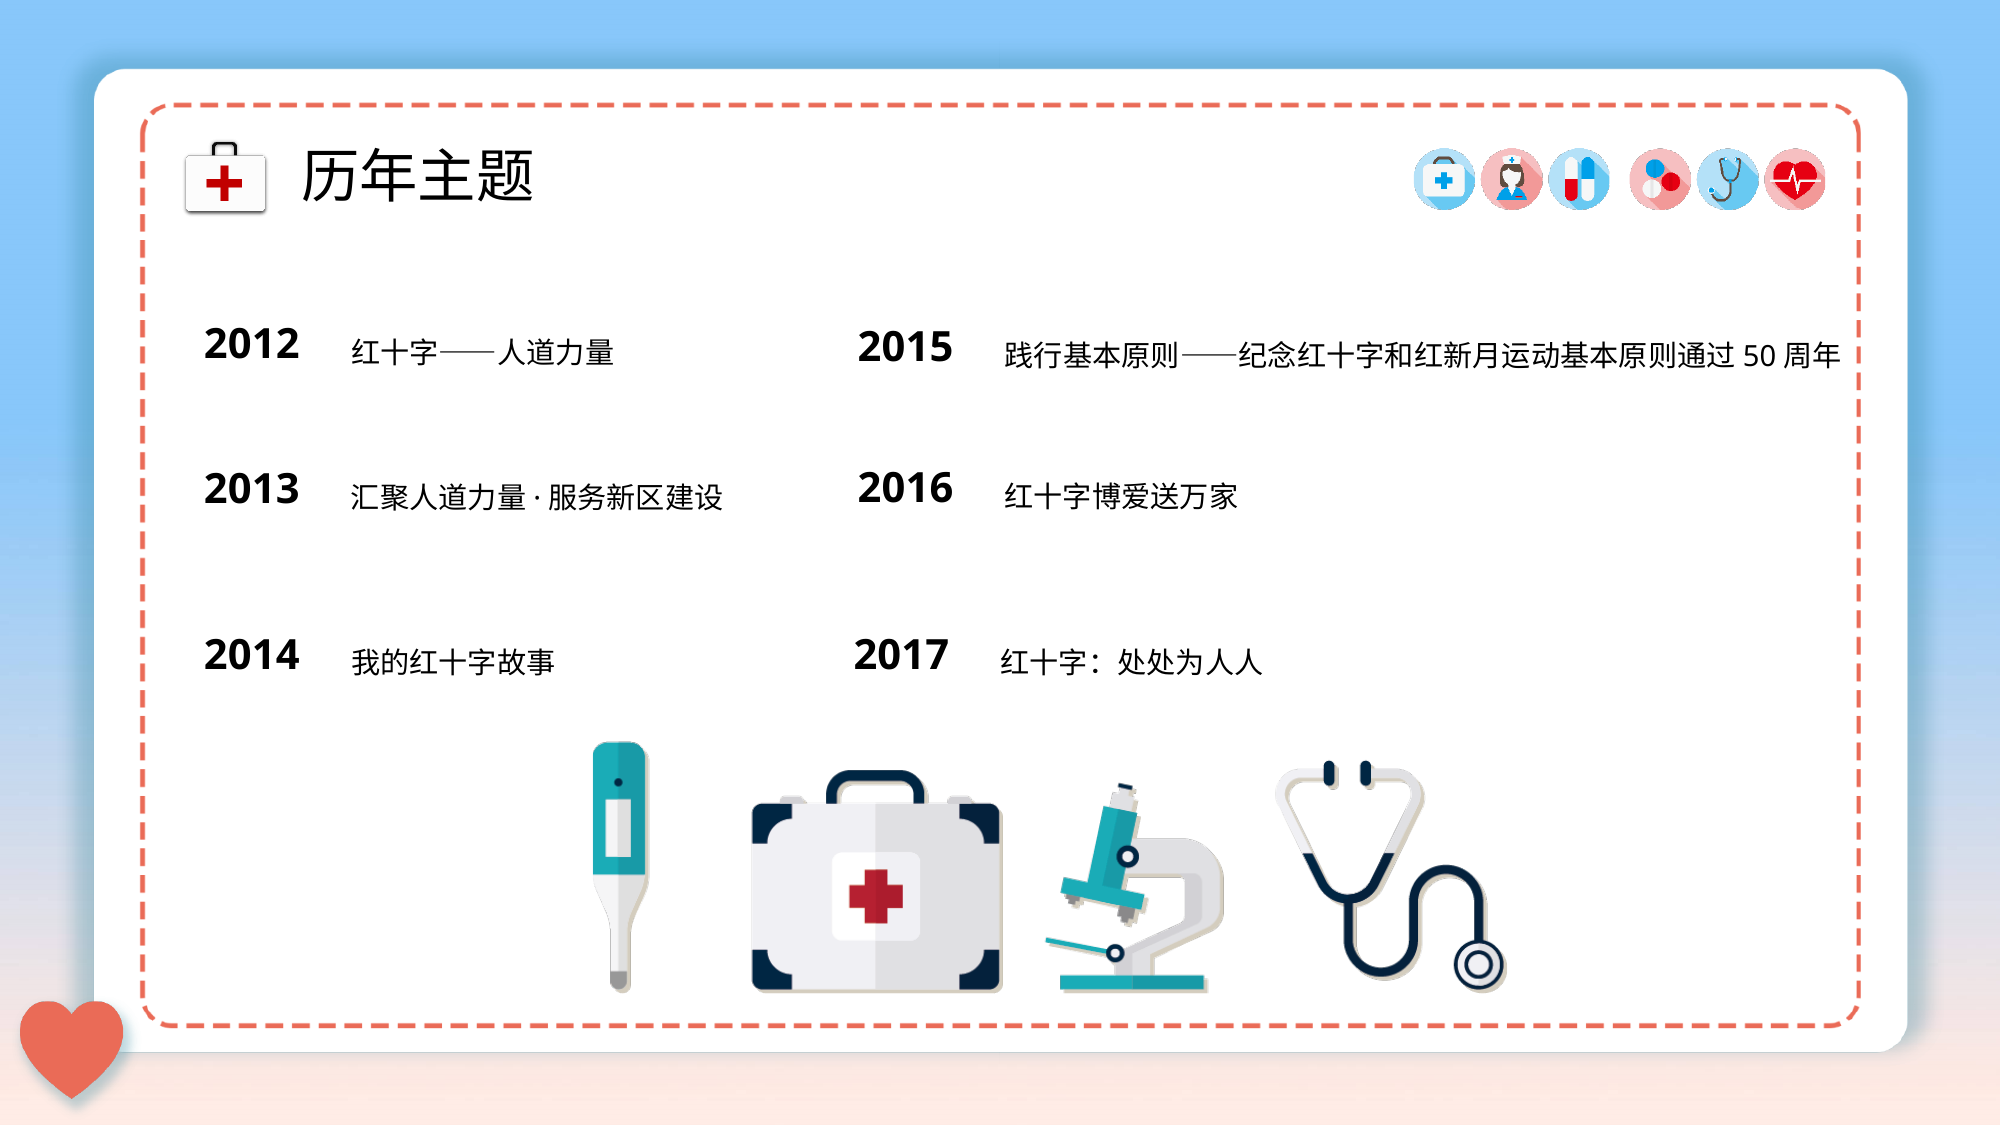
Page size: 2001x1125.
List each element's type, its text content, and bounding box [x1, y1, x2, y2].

text_box 历年主题 [286, 131, 655, 217]
picture [0, 0, 2000, 1125]
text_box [838, 620, 1445, 686]
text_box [189, 309, 720, 375]
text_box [189, 454, 839, 520]
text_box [189, 620, 737, 686]
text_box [842, 453, 1449, 519]
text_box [842, 312, 1860, 378]
